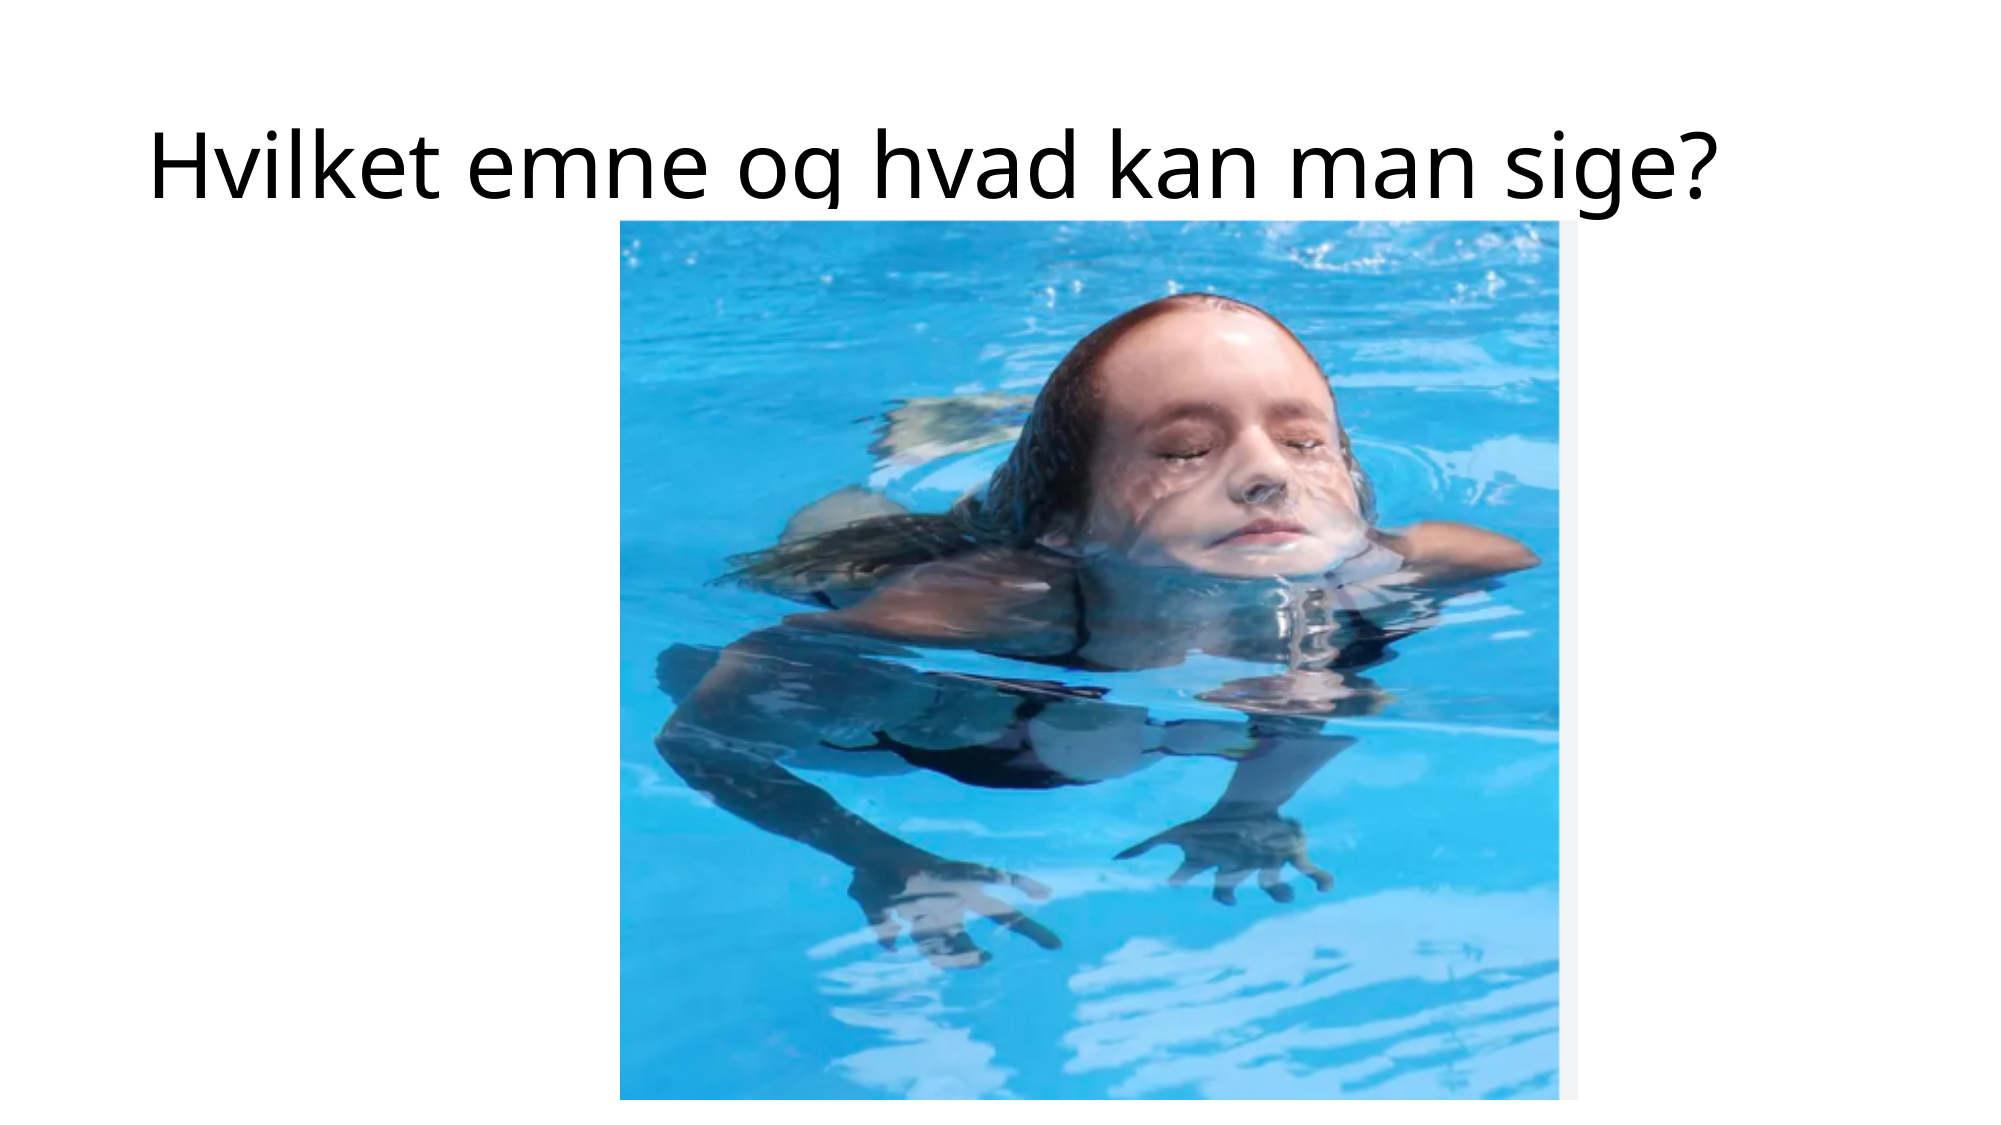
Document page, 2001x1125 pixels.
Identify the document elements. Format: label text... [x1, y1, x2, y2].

title Hvilket emne og hvad kan man sige? [131, 60, 1857, 278]
picture [620, 209, 1578, 1100]
